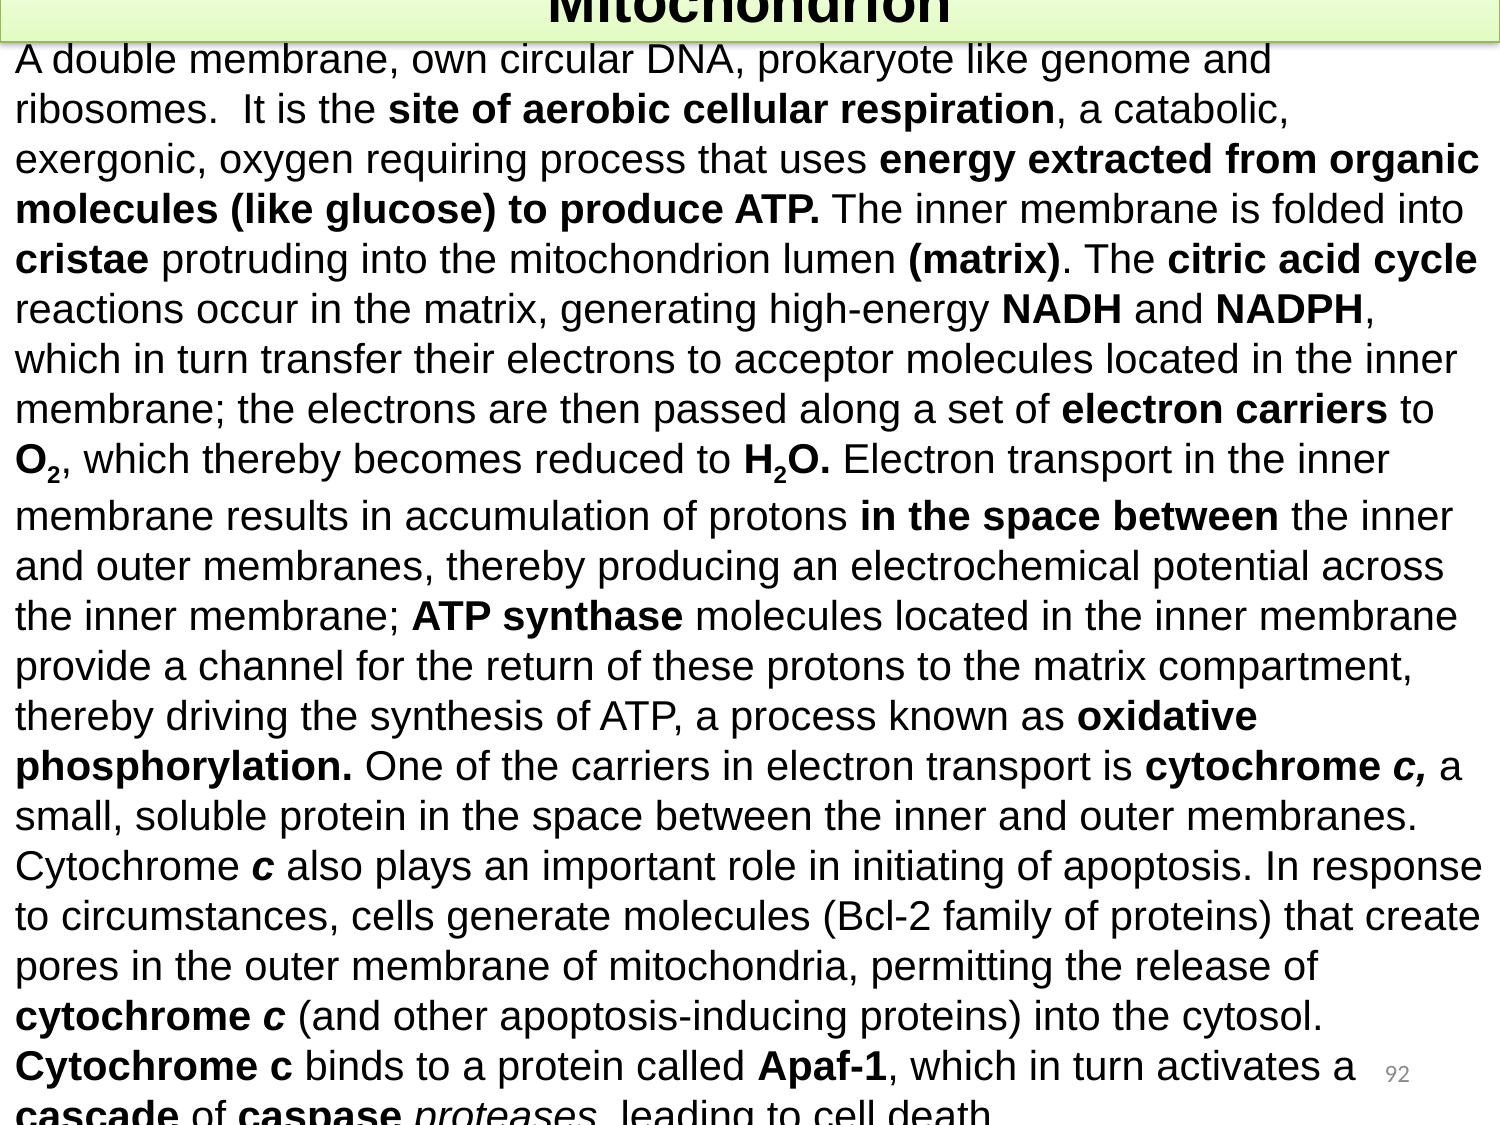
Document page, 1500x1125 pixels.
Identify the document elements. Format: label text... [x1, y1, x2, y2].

text_box Mitochondrion [0, 0, 1500, 43]
text_box A double membrane, own circular DNA, prokaryote like genome and ribosomes. It is the site of aerobic cellular respiration, a catabolic, exergonic, oxygen requiring process that uses energy extracted from organic molecules (like glucose) to produce ATP. The inner membrane is folded into cristae protruding into the mitochondrion lumen (matrix). The citric acid cycle reactions occur in the matrix, generating high-energy NADH and NADPH, which in turn transfer their electrons to acceptor molecules located in the inner membrane; the electrons are then passed along a set of electron carriers to O2, which thereby becomes reduced to H2O. Electron transport in the inner membrane results in accumulation of protons in the space between the inner and outer membranes, thereby producing an electrochemical potential across the inner membrane; ATP synthase molecules located in the inner membrane provide a channel for the return of these protons to the matrix compartment, thereby driving the synthesis of ATP, a process known as oxidative phosphorylation. One of the carriers in electron transport is cytochrome c, a small, soluble protein in the space between the inner and outer membranes. Cytochrome c also plays an important role in initiating of apoptosis. In response to circumstances, cells generate molecules (Bcl-2 family of proteins) that create pores in the outer membrane of mitochondria, permitting the release of cytochrome c (and other apoptosis-inducing proteins) into the cytosol. Cytochrome c binds to a protein called Apaf-1, which in turn activates a cascade of caspase proteases, leading to cell death. [0, 48, 1500, 1125]
